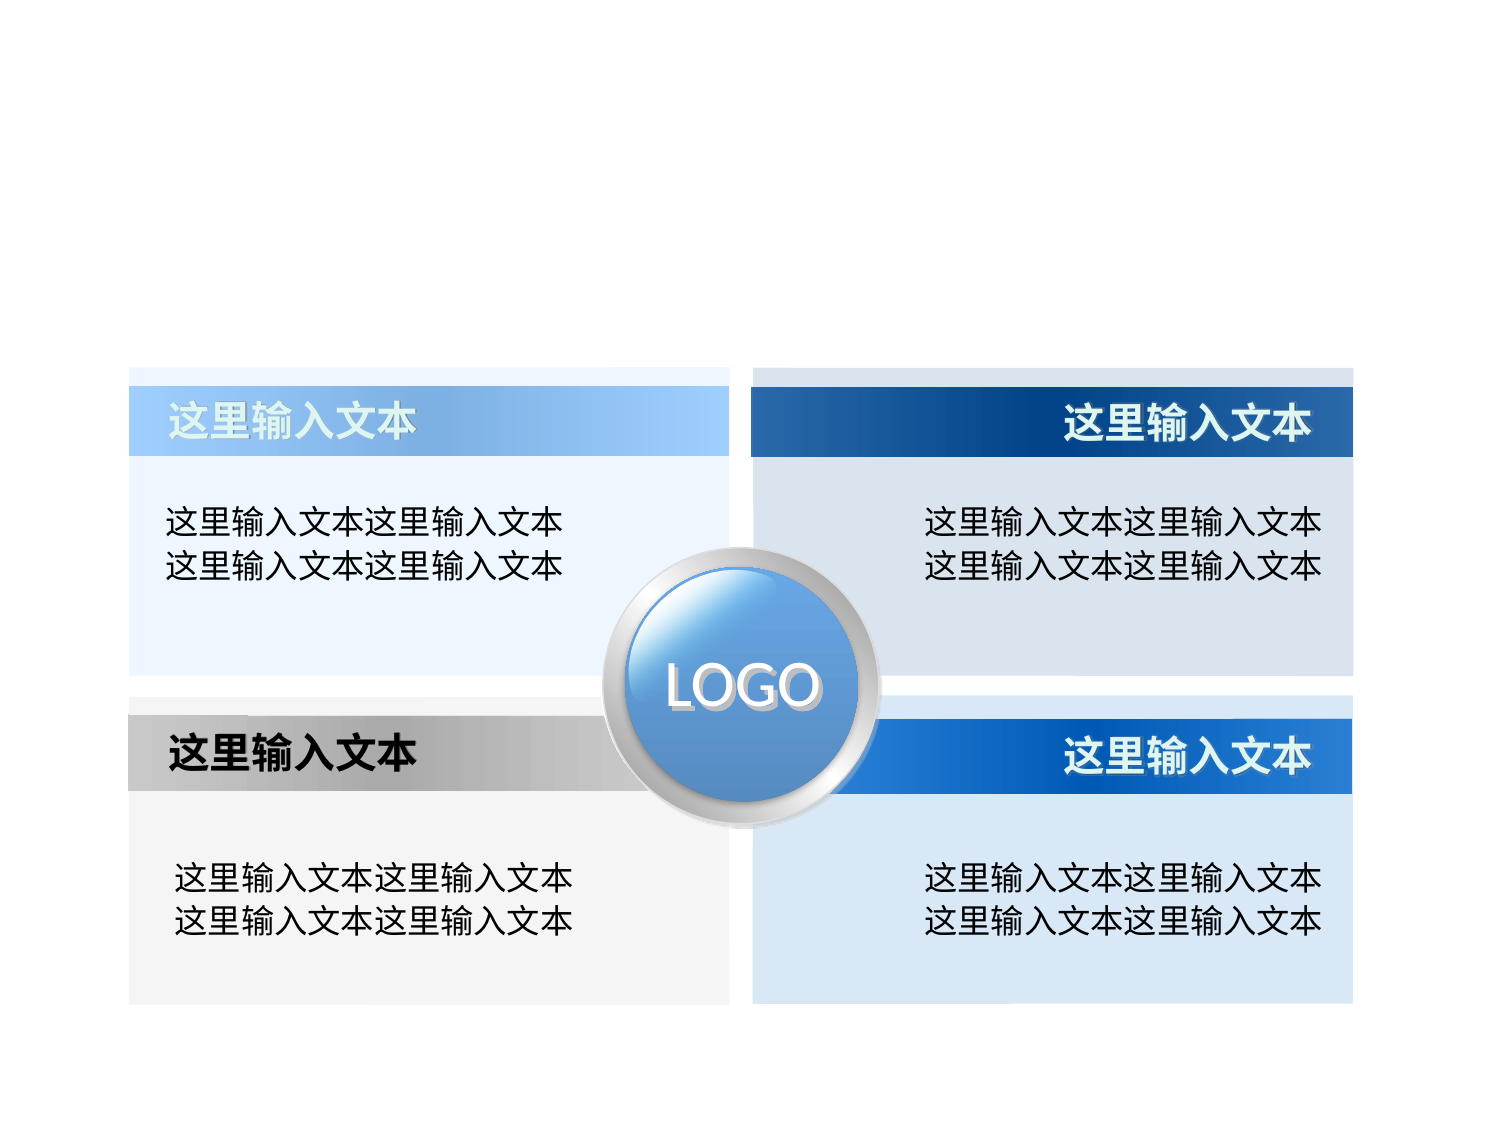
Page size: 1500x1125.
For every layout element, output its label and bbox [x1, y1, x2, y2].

text_box [128, 366, 1354, 1006]
